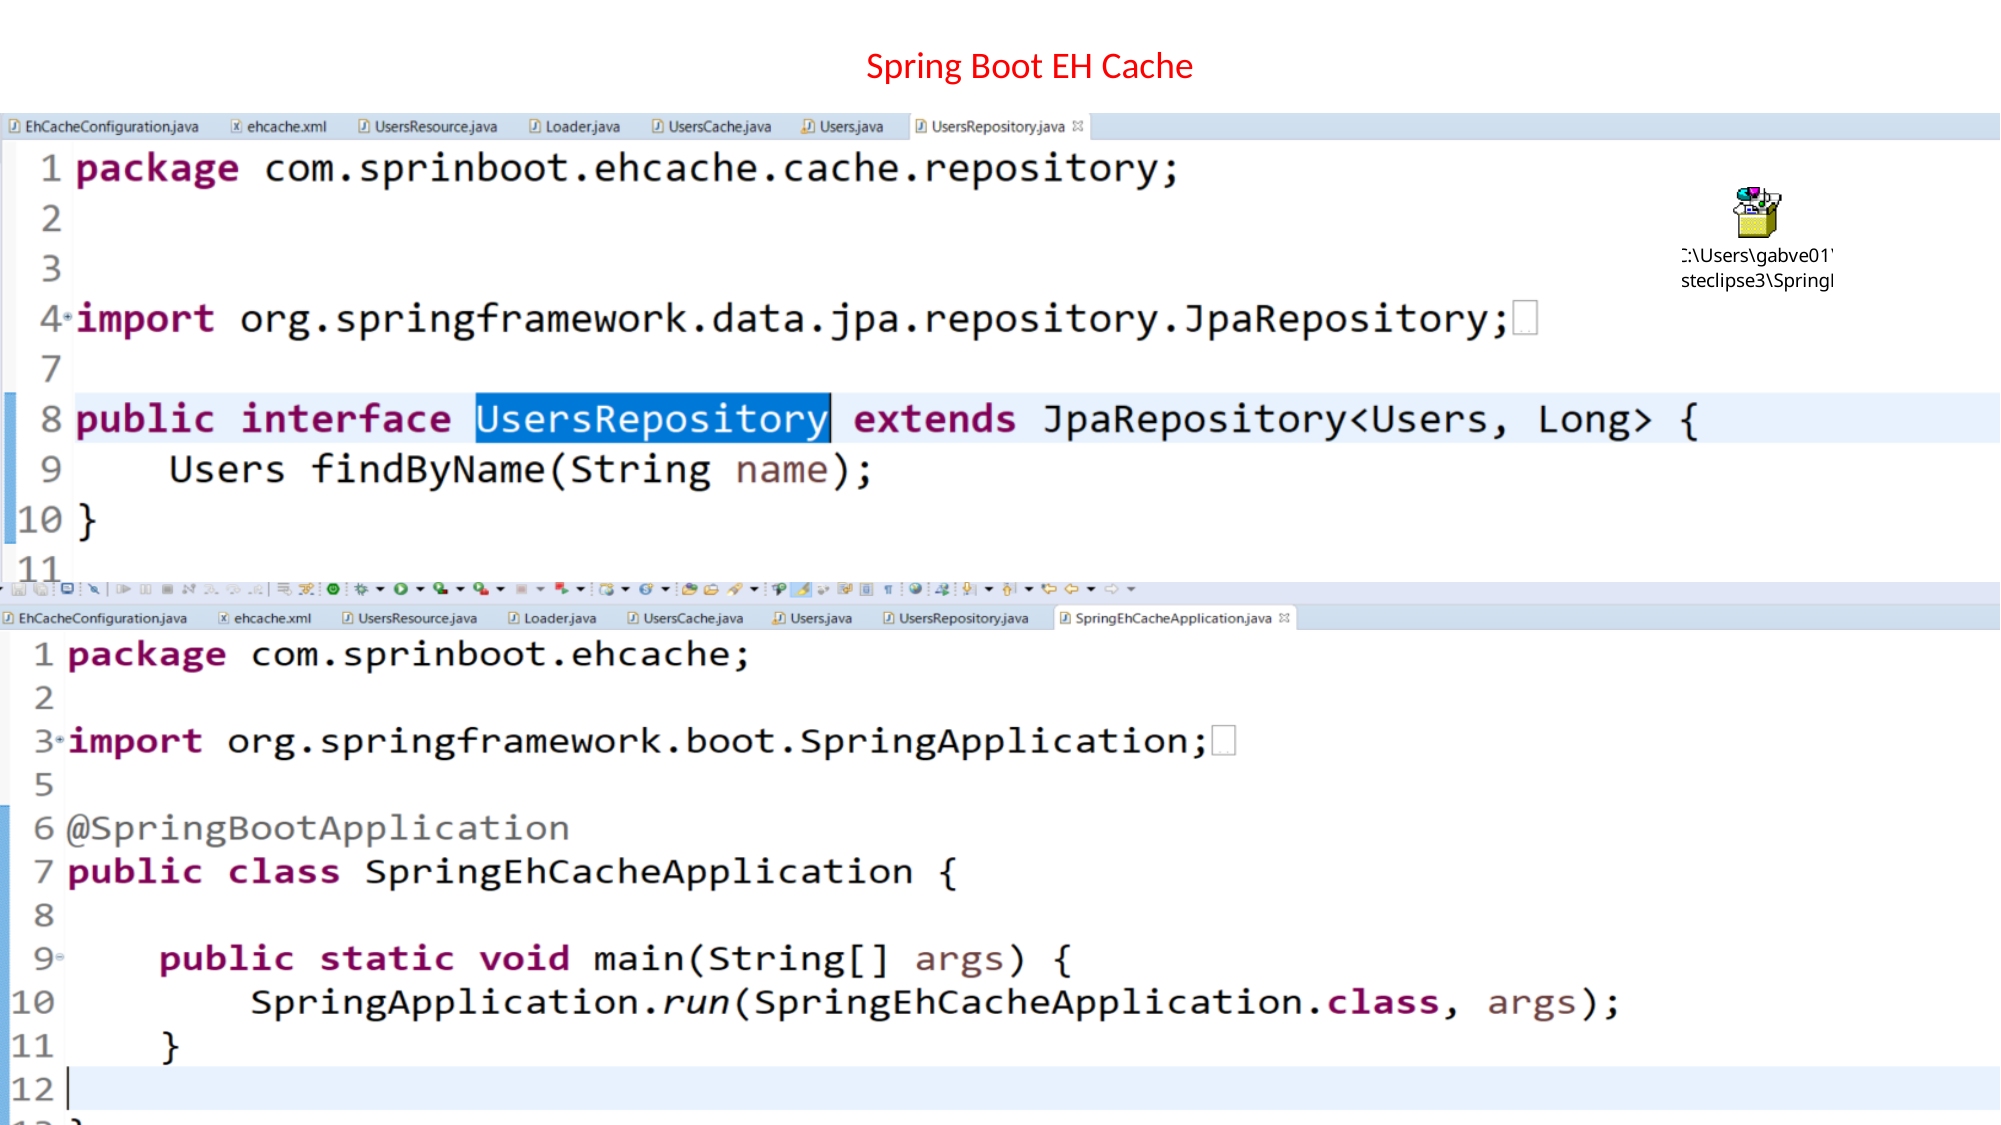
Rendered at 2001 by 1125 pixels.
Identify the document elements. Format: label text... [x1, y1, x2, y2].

picture [0, 113, 2000, 1125]
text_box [1682, 187, 1833, 318]
text_box Spring Boot EH Cache [508, 0, 1552, 113]
